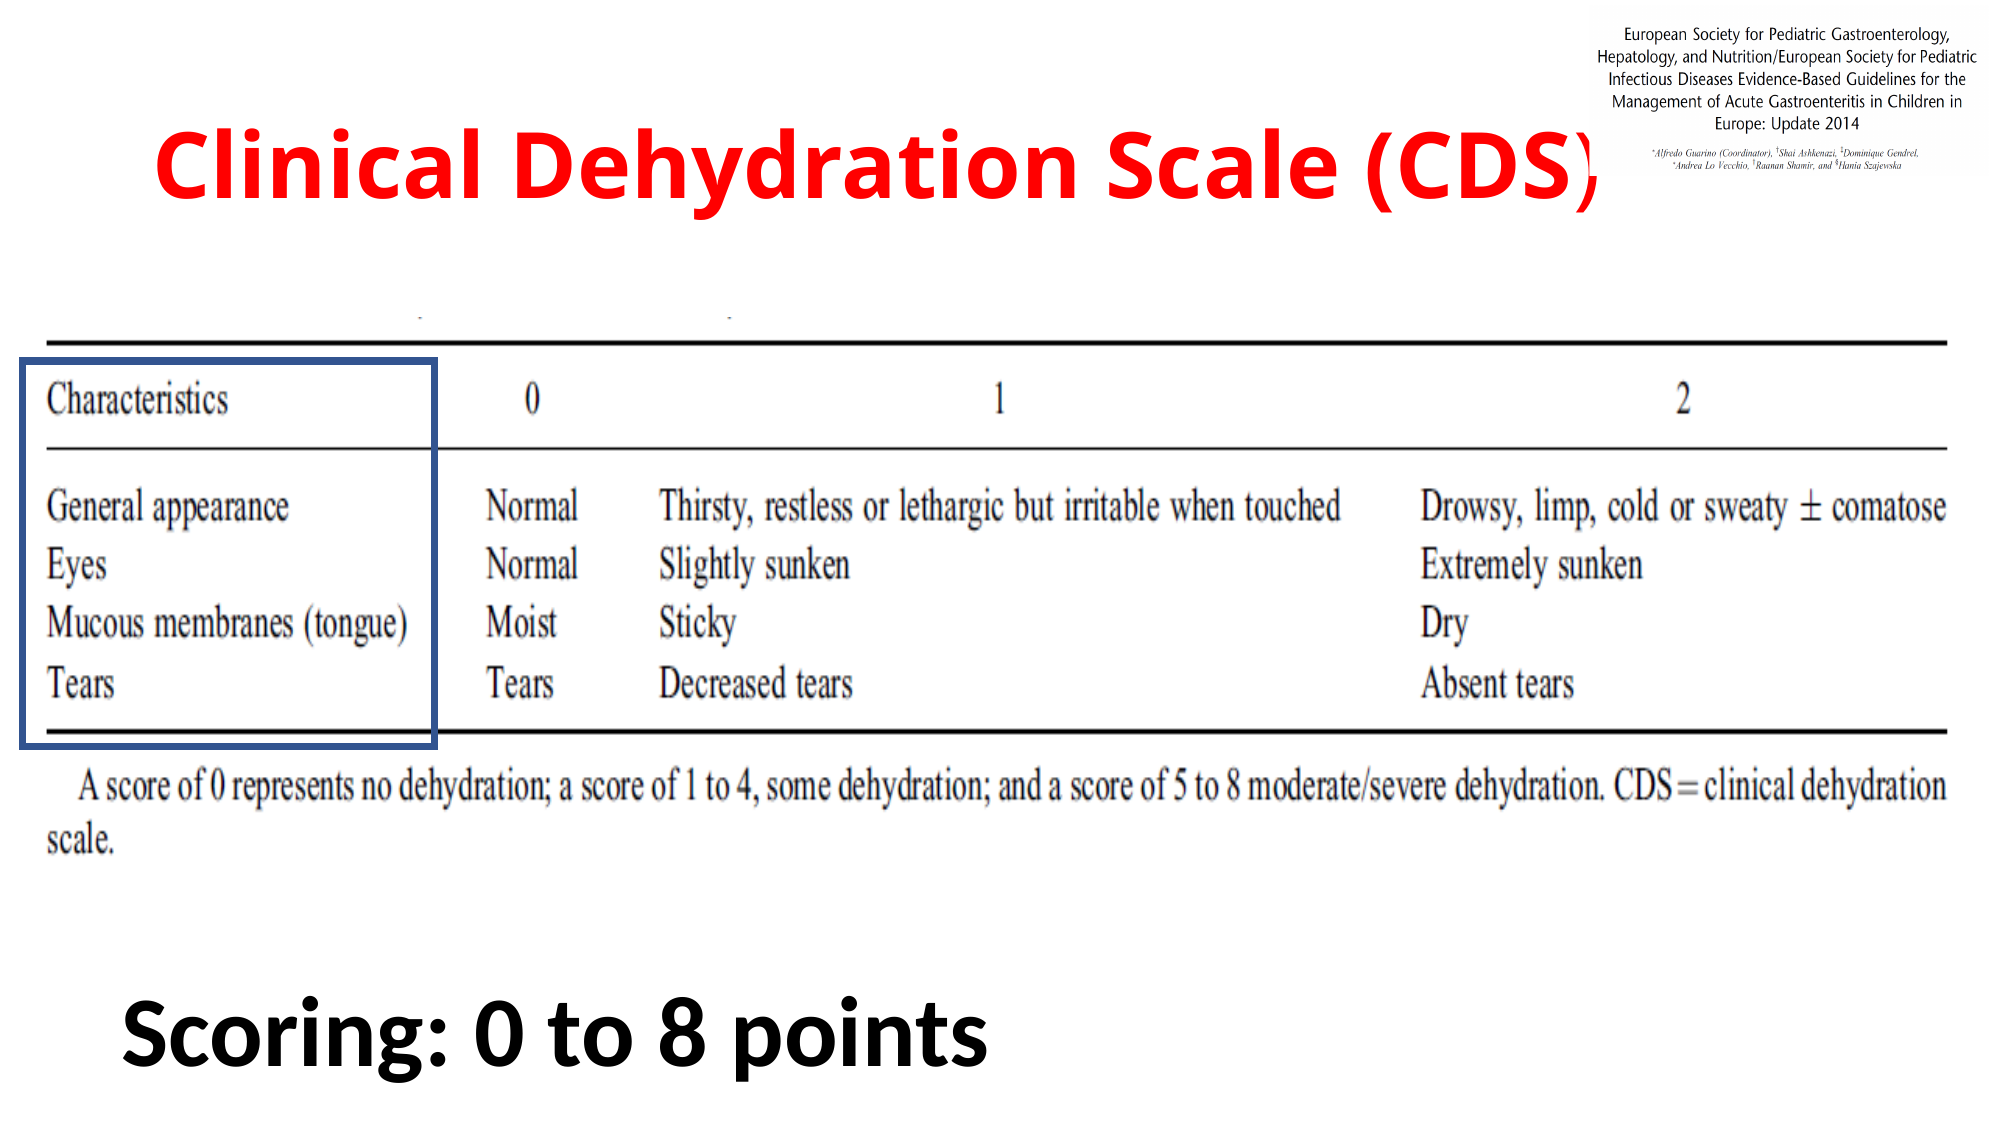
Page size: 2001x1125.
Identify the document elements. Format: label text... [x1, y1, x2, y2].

text_box Scoring: 0 to 8 points [106, 959, 1132, 1094]
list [22, 317, 2000, 876]
title Clinical Dehydration Scale (CDS) [137, 59, 1863, 278]
picture [1589, 5, 1989, 177]
